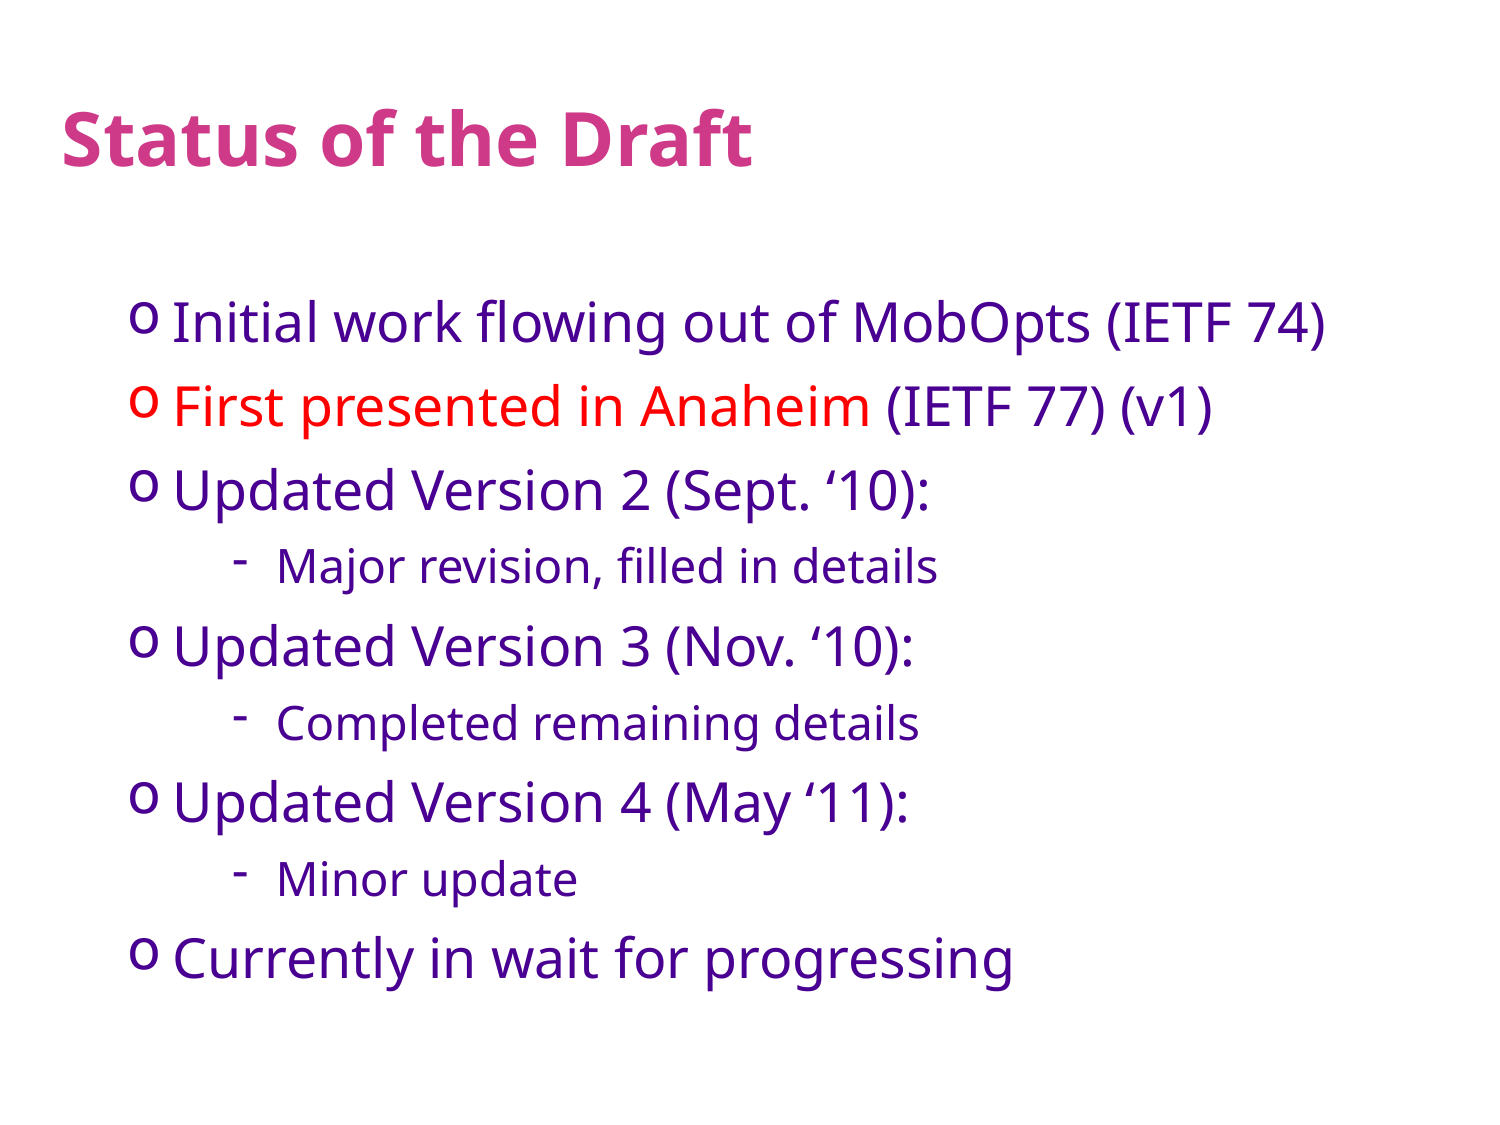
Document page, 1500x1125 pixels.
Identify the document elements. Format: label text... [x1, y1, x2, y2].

title Status of the Draft [46, 42, 1323, 231]
list Initial work flowing out of MobOpts (IETF 74) First presented in Anaheim (IETF 77) (v1) Updated Version 2 (Sept. ‘10): Major revision, filled in details Updated Version 3 (Nov. ‘10): Completed remaining details Updated Version 4 (May ‘11): Minor update Currently in wait for progressing [111, 272, 1448, 1001]
